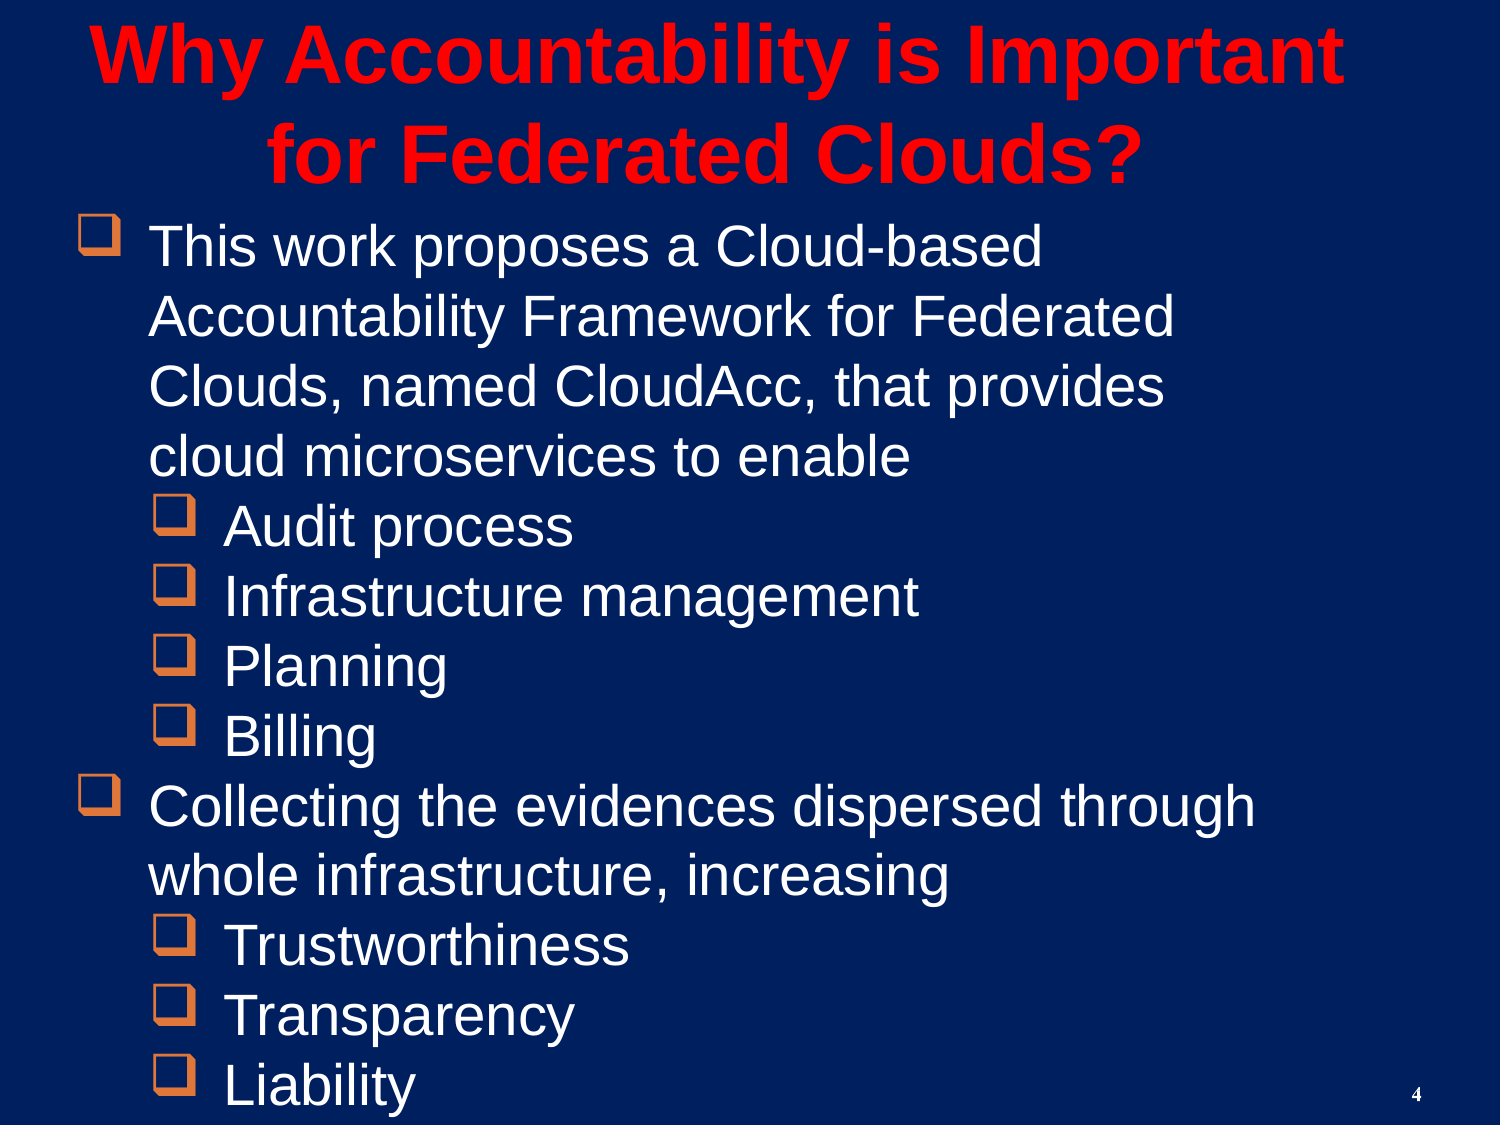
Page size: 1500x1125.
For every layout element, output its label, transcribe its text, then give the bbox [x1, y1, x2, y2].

text_box This work proposes a Cloud-based Accountability Framework for Federated Clouds, named CloudAcc, that provides cloud microservices to enable Audit process Infrastructure management Planning Billing Collecting the evidences dispersed through whole infrastructure, increasing Trustworthiness Transparency Liability [71, 207, 1422, 1118]
text_box Why Accountability is Important for Federated Clouds? [70, 0, 1363, 200]
text_box [1412, 1087, 1422, 1102]
